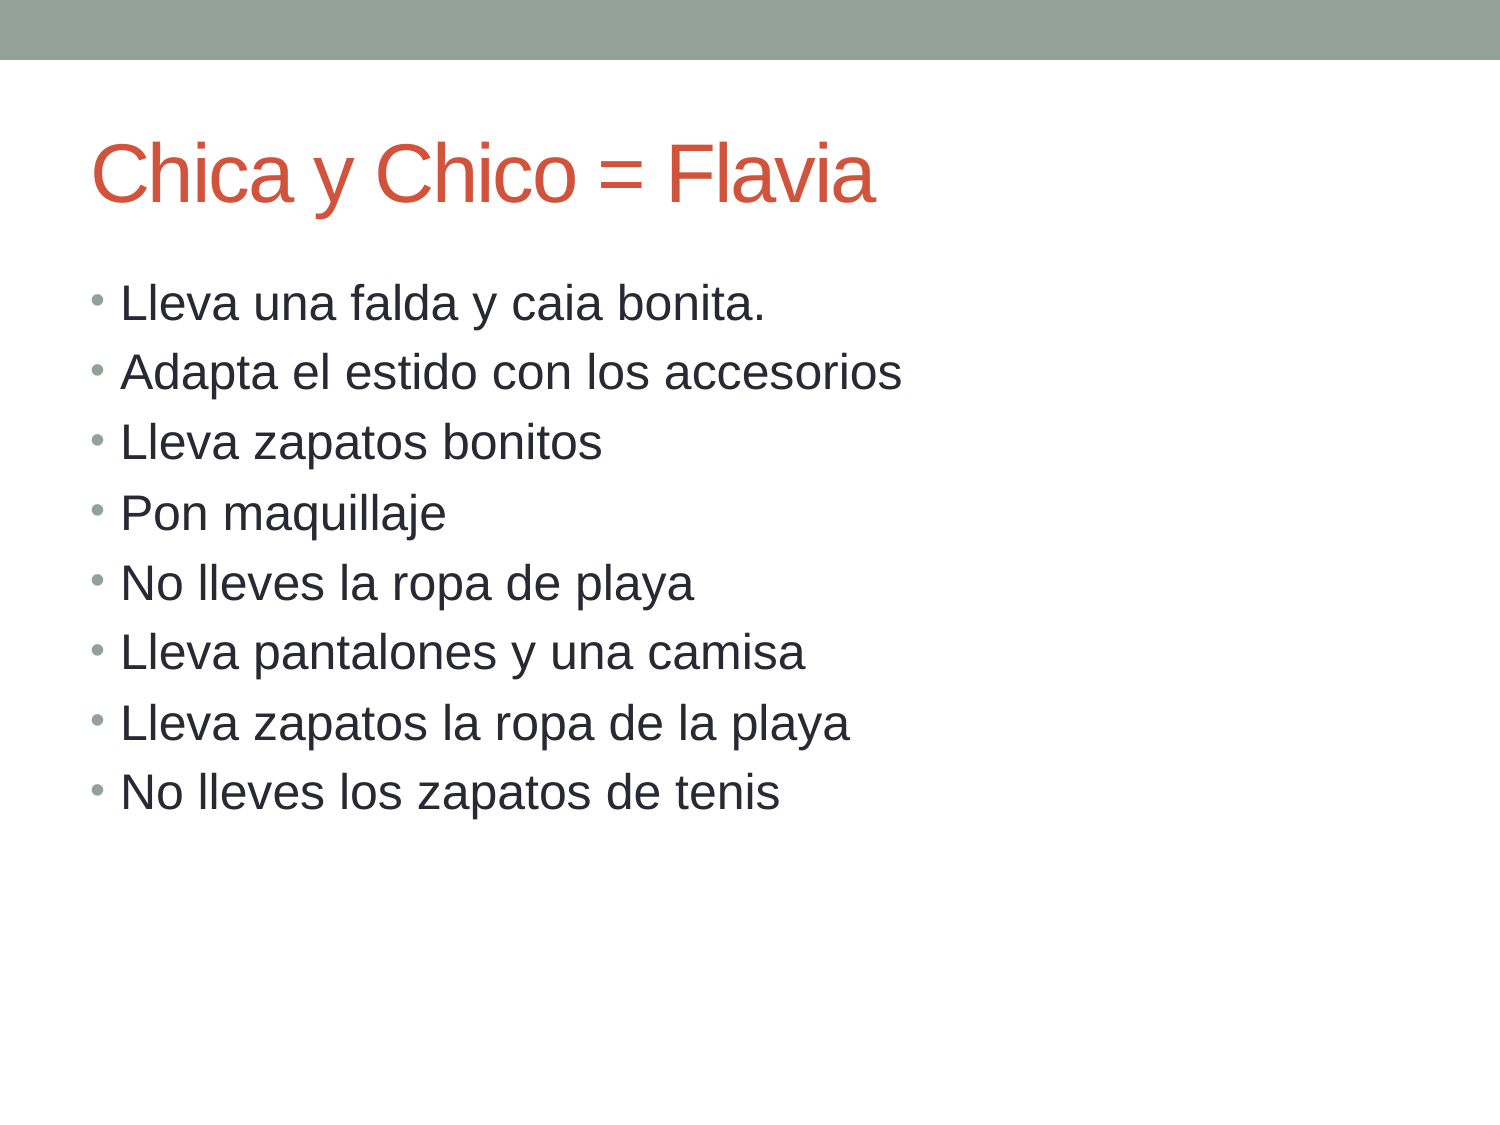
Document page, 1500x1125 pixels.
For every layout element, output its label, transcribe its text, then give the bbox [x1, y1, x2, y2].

title Chica y Chico = Flavia [75, 87, 1425, 250]
list Lleva una falda y caia bonita. Adapta el estido con los accesorios Lleva zapatos bonitos Pon maquillaje No lleves la ropa de playa Lleva pantalones y una camisa Lleva zapatos la ropa de la playa No lleves los zapatos de tenis [75, 262, 1425, 1063]
